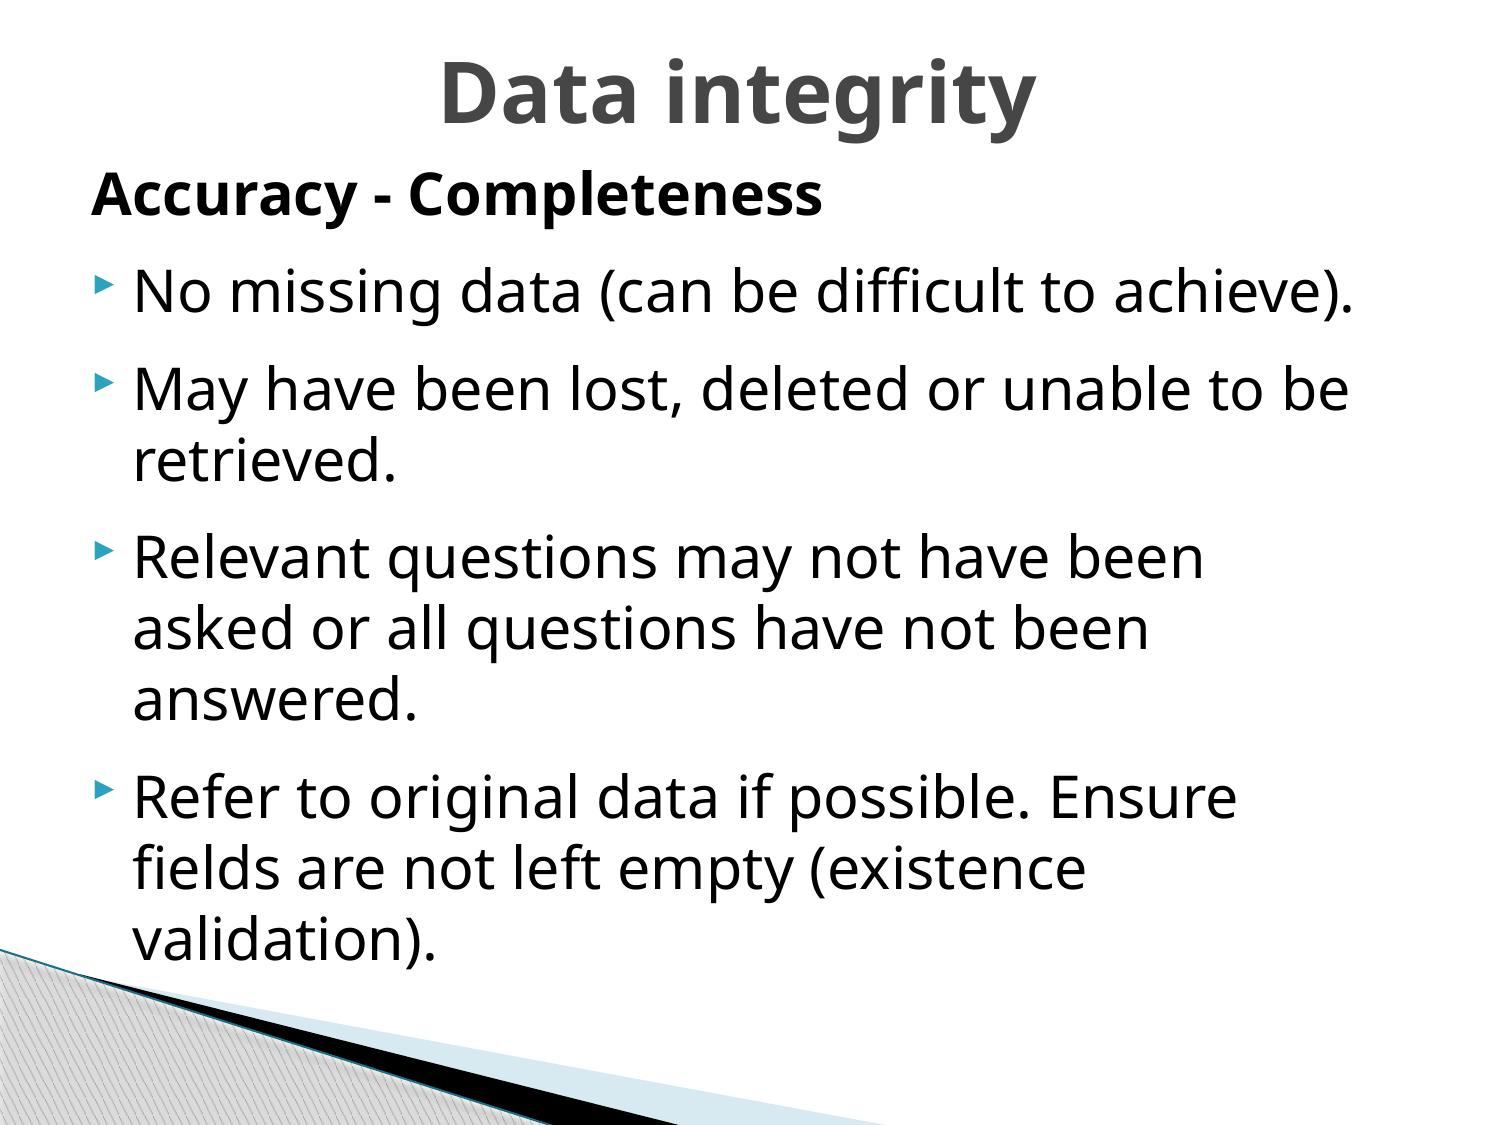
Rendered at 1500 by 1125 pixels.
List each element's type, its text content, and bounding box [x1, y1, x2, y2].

title Data integrity [100, 0, 1376, 183]
list Accuracy - Completeness No missing data (can be difficult to achieve). May have been lost, deleted or unable to be retrieved. Relevant questions may not have been asked or all questions have not been answered. Refer to original data if possible. Ensure fields are not left empty (existence validation). [76, 149, 1400, 1035]
